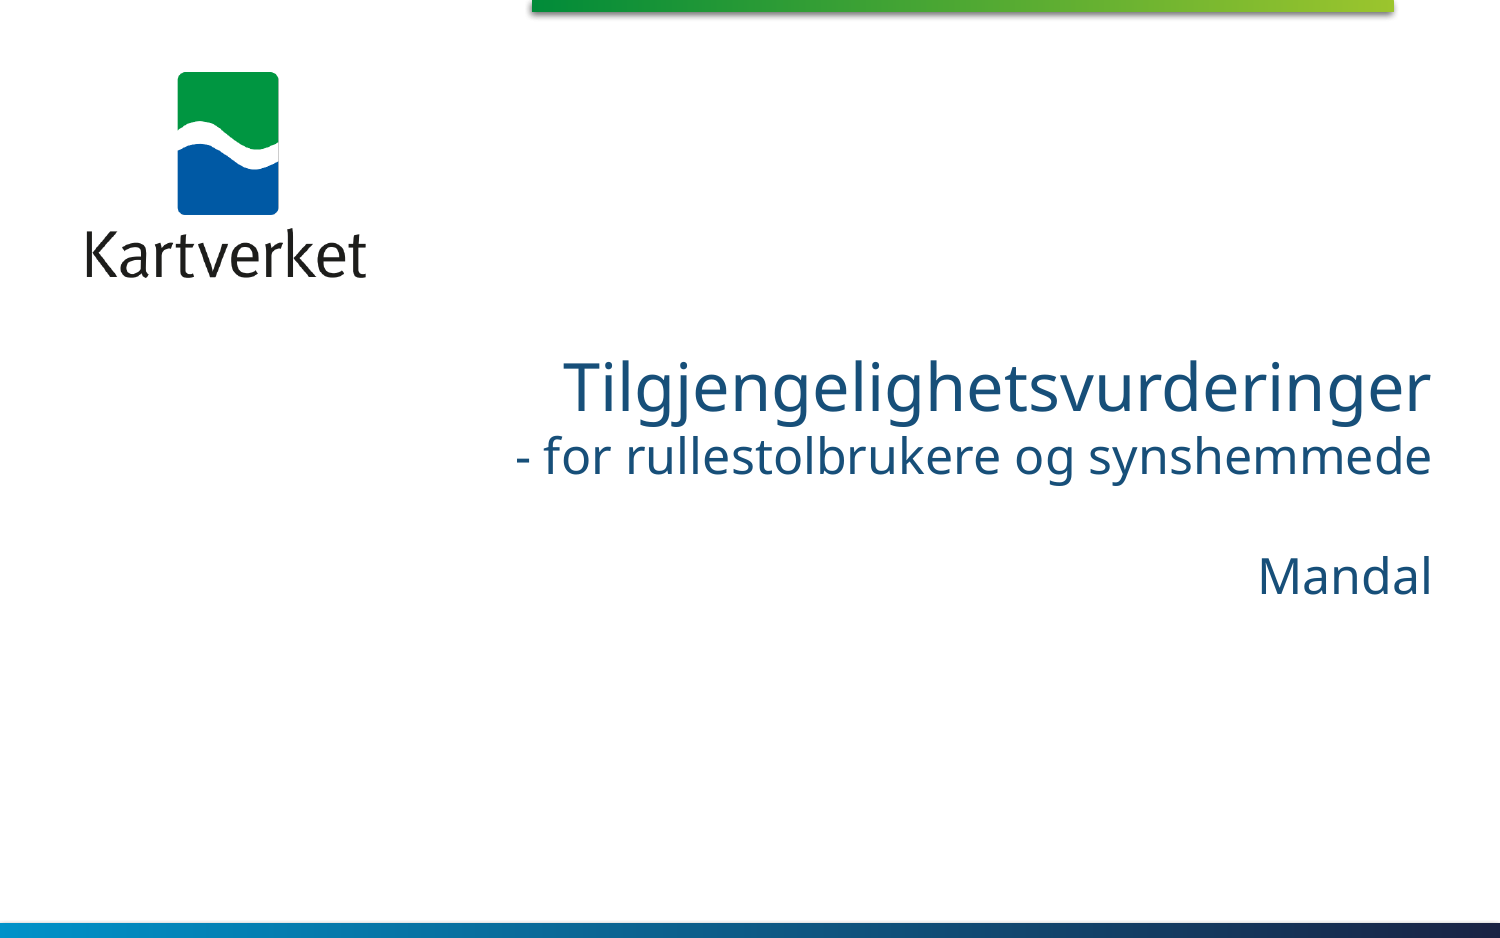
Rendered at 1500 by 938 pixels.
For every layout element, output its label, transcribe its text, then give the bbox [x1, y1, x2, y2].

text_box Tilgjengelighetsvurderinger - for rullestolbrukere og synshemmede Mandal [66, 337, 1449, 613]
